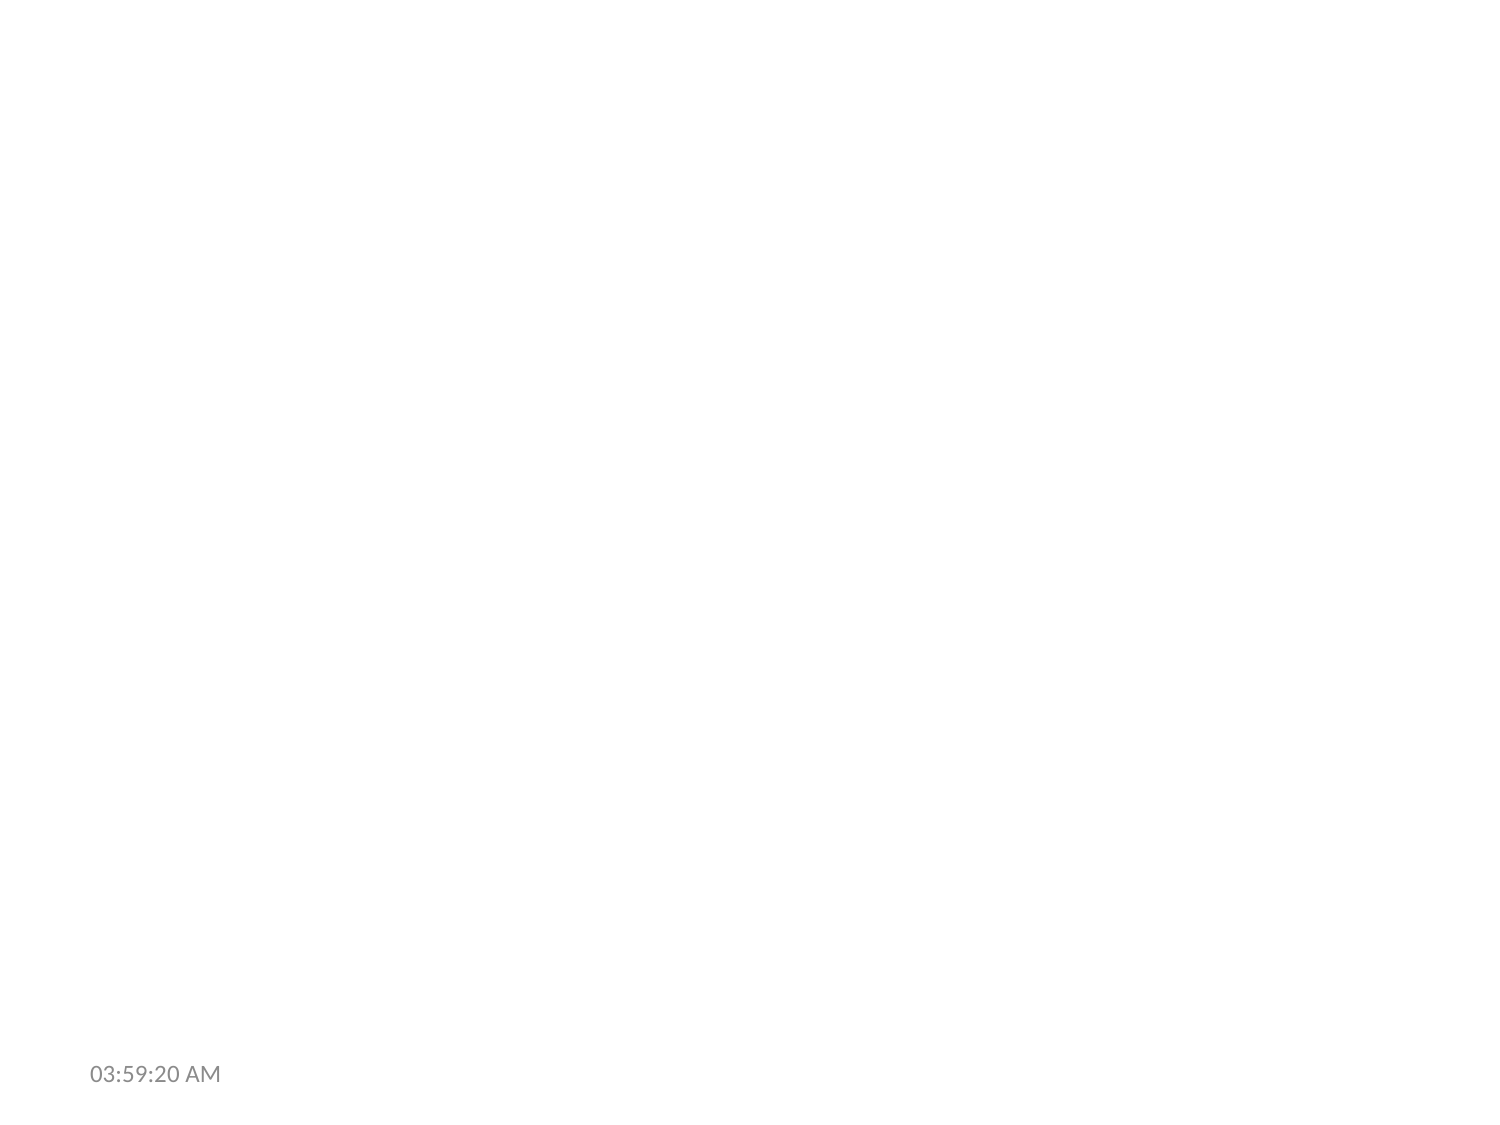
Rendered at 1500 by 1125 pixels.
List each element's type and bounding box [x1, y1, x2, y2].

slide_number [75, 1042, 425, 1103]
